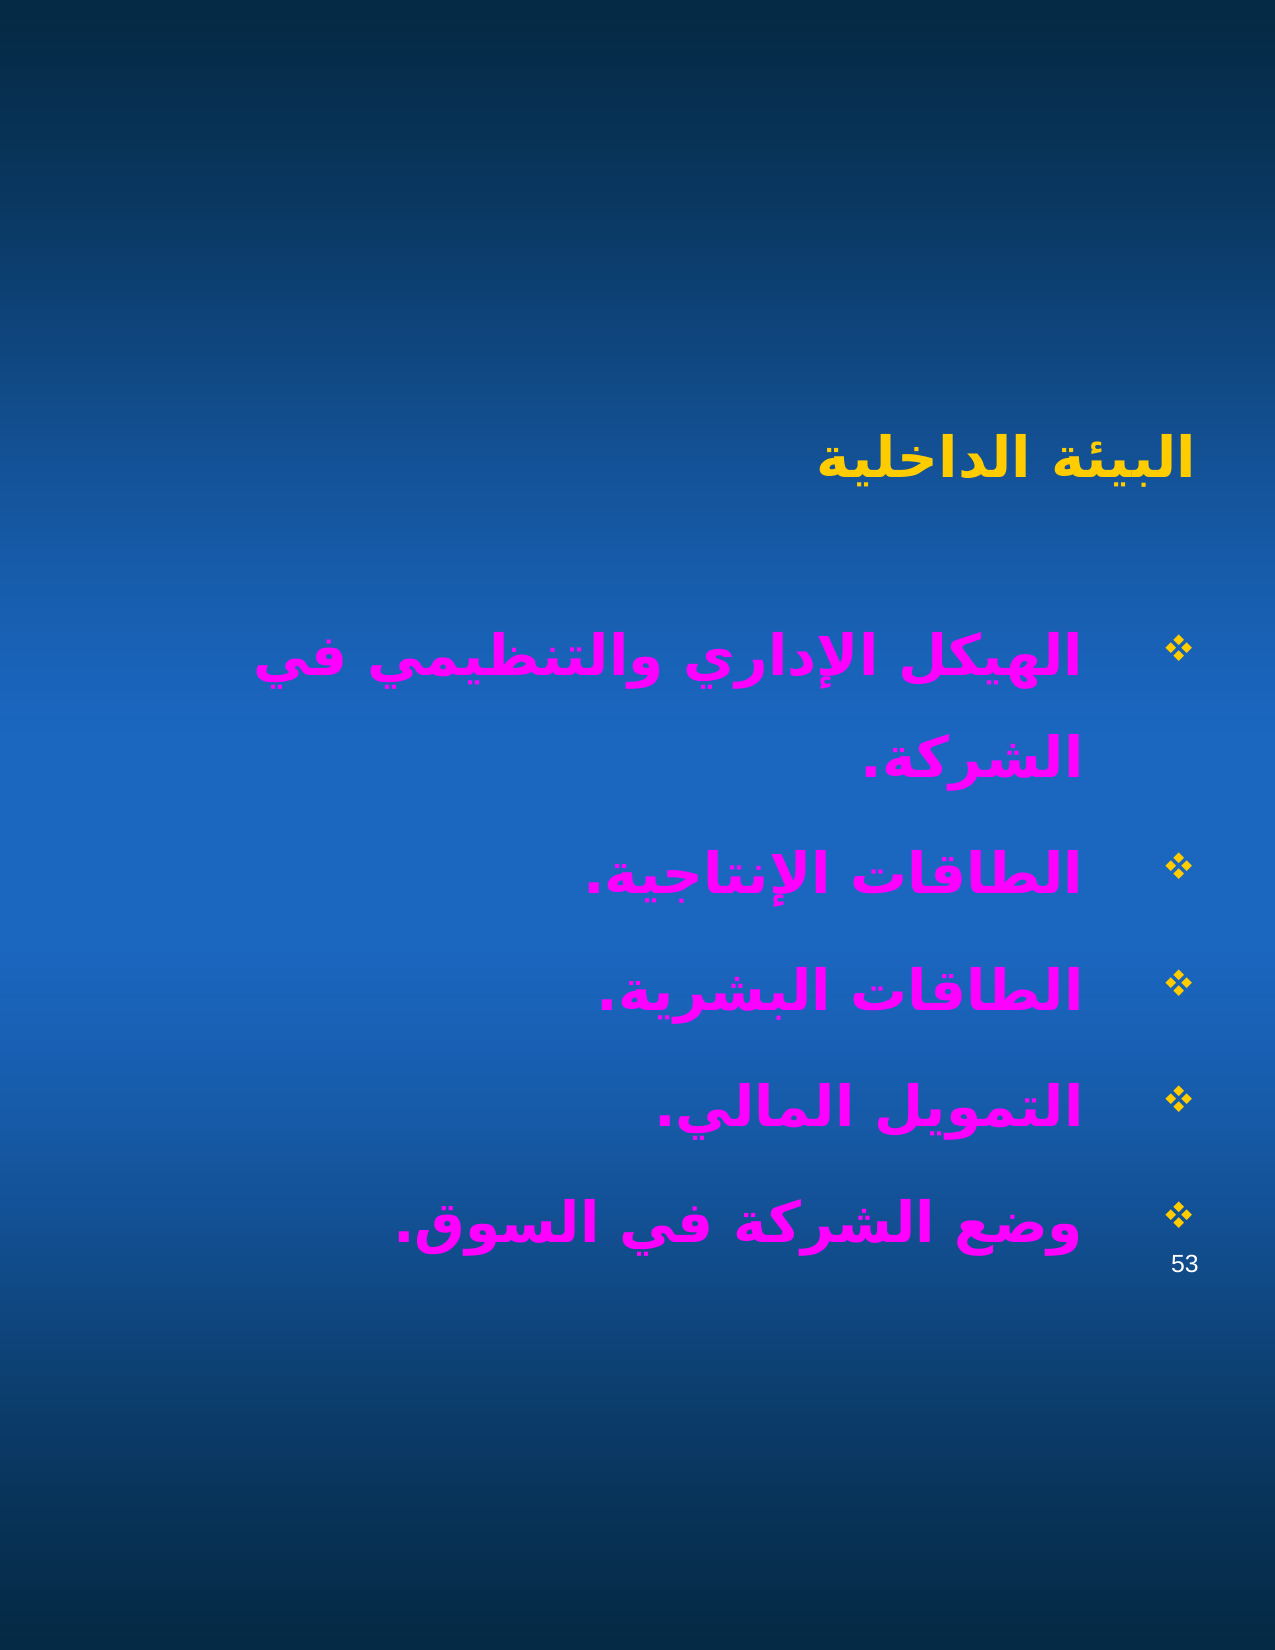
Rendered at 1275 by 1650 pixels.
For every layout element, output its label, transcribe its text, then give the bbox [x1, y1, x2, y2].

text_box البيئة الداخلية الهيكل الإداري والتنظيمي في الشركة. الطاقات الإنتاجية. الطاقات البشرية. التمويل المالي. وضع الشركة في السوق. [0, 413, 1212, 1197]
picture [0, 0, 1275, 1650]
text_box 53 [913, 1217, 1212, 1284]
